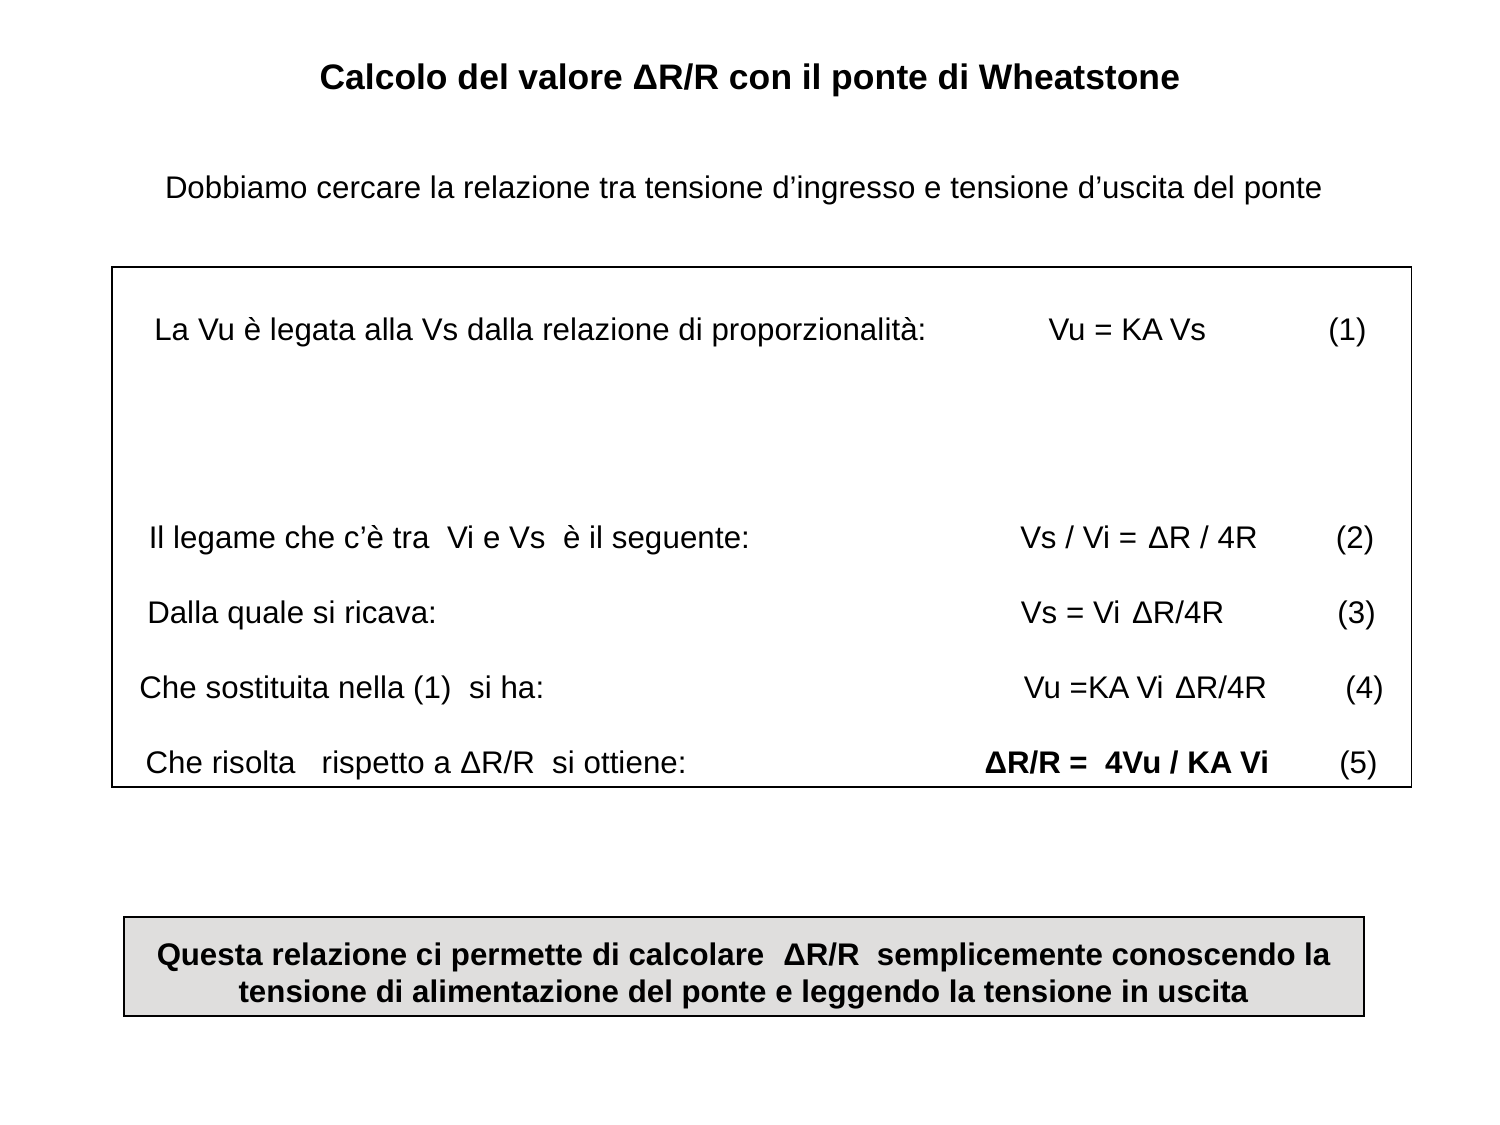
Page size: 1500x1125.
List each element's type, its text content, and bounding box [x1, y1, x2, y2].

text_box Il legame che c’è tra Vi e Vs è il seguente: Vs / Vi = ΔR / 4R (2) Dalla quale si ricava: Vs = Vi ΔR/4R (3) Che sostituita nella (1) si ha: Vu =KA Vi ΔR/4R (4) Che risolta rispetto a ΔR/R si ottiene: ΔR/R = 4Vu / KA Vi (5) [112, 267, 1412, 787]
text_box Dobbiamo cercare la relazione tra tensione d’ingresso e tensione d’uscita del ponte [88, 148, 1401, 213]
title Calcolo del valore ΔR/R con il ponte di Wheatstone [75, 45, 1425, 105]
text_box Questa relazione ci permette di calcolare ΔR/R semplicemente conoscendo la tensione di alimentazione del ponte e leggendo la tensione in uscita [123, 916, 1365, 1017]
